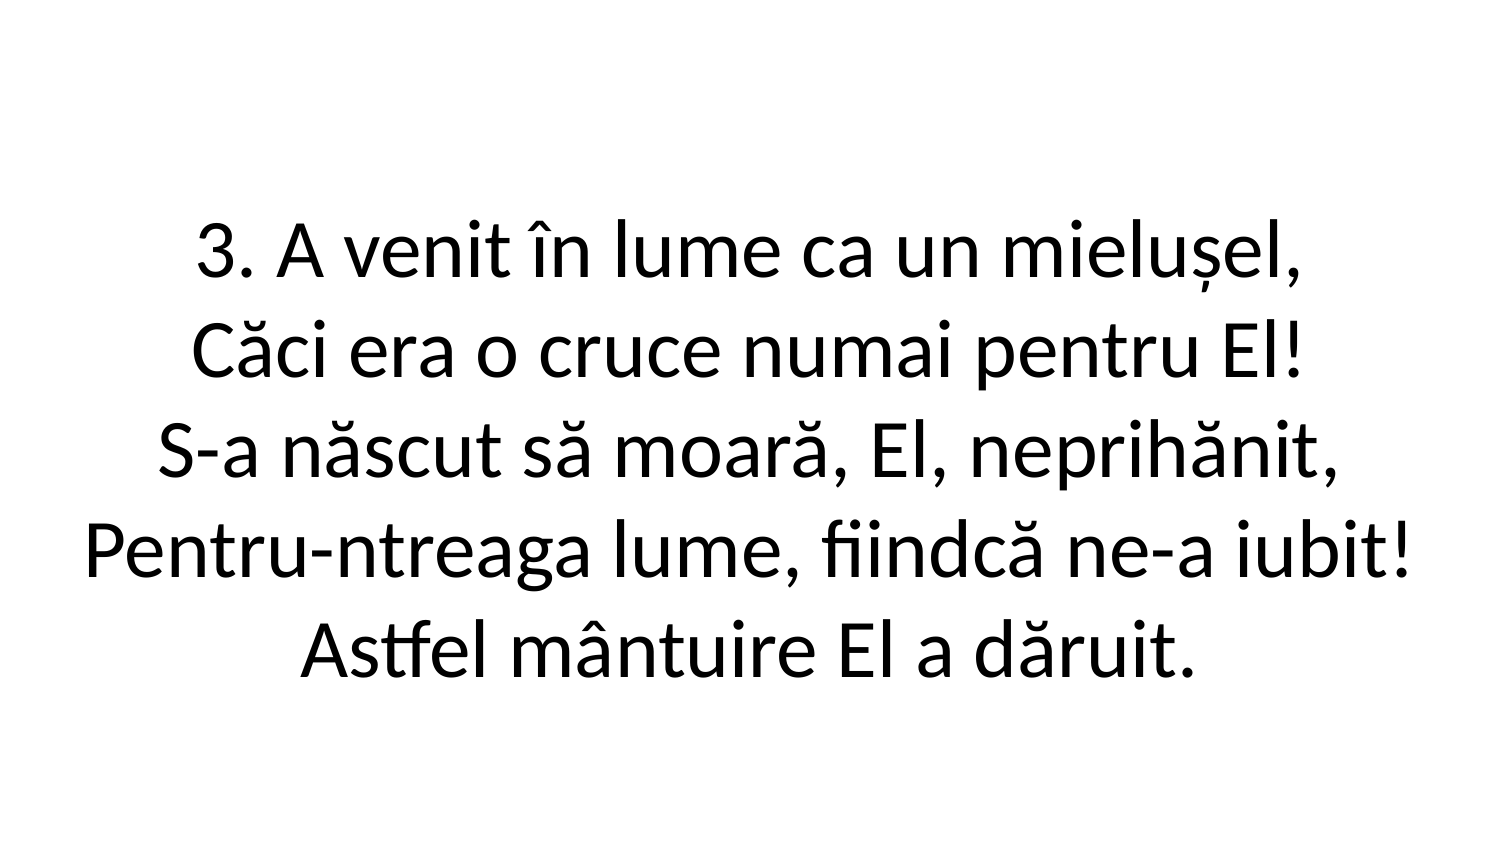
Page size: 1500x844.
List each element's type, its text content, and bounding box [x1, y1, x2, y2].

text_box 3. A venit în lume ca un mielușel, Căci era o cruce numai pentru El! S-a născut să moară, El, neprihănit, Pentru-ntreaga lume, fiindcă ne-a iubit! Astfel mântuire El a dăruit. [68, 142, 1432, 702]
